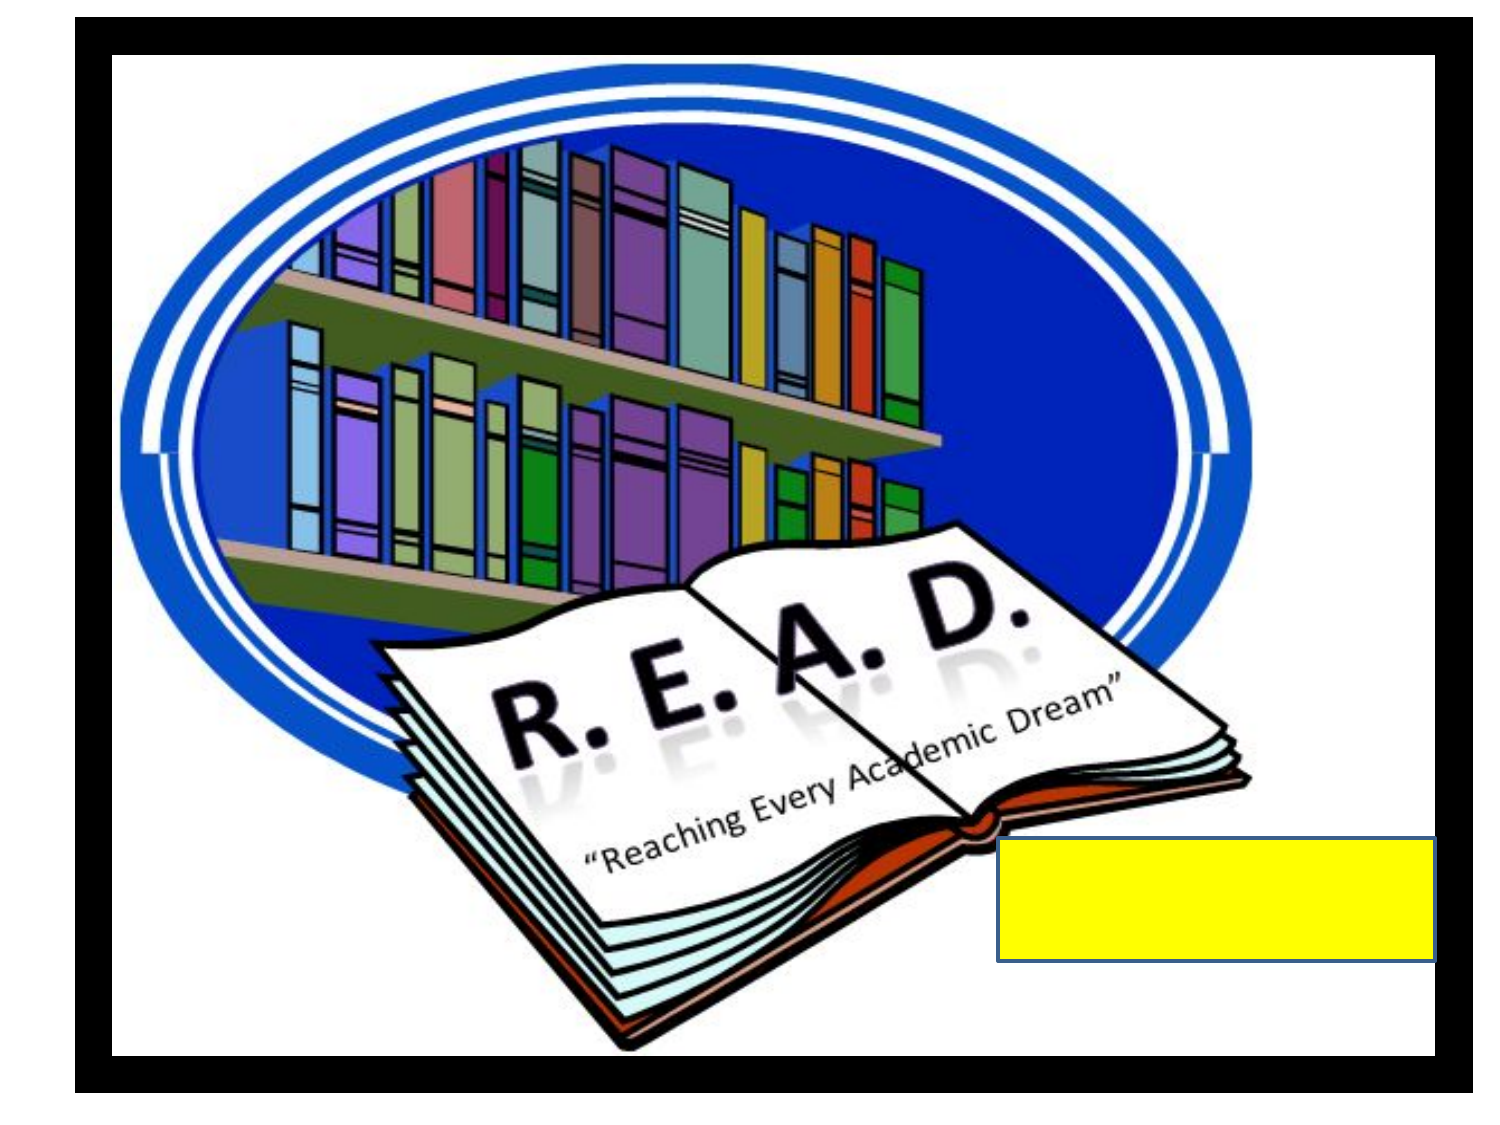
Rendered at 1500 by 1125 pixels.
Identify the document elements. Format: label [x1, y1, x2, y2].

picture [111, 54, 1436, 1056]
